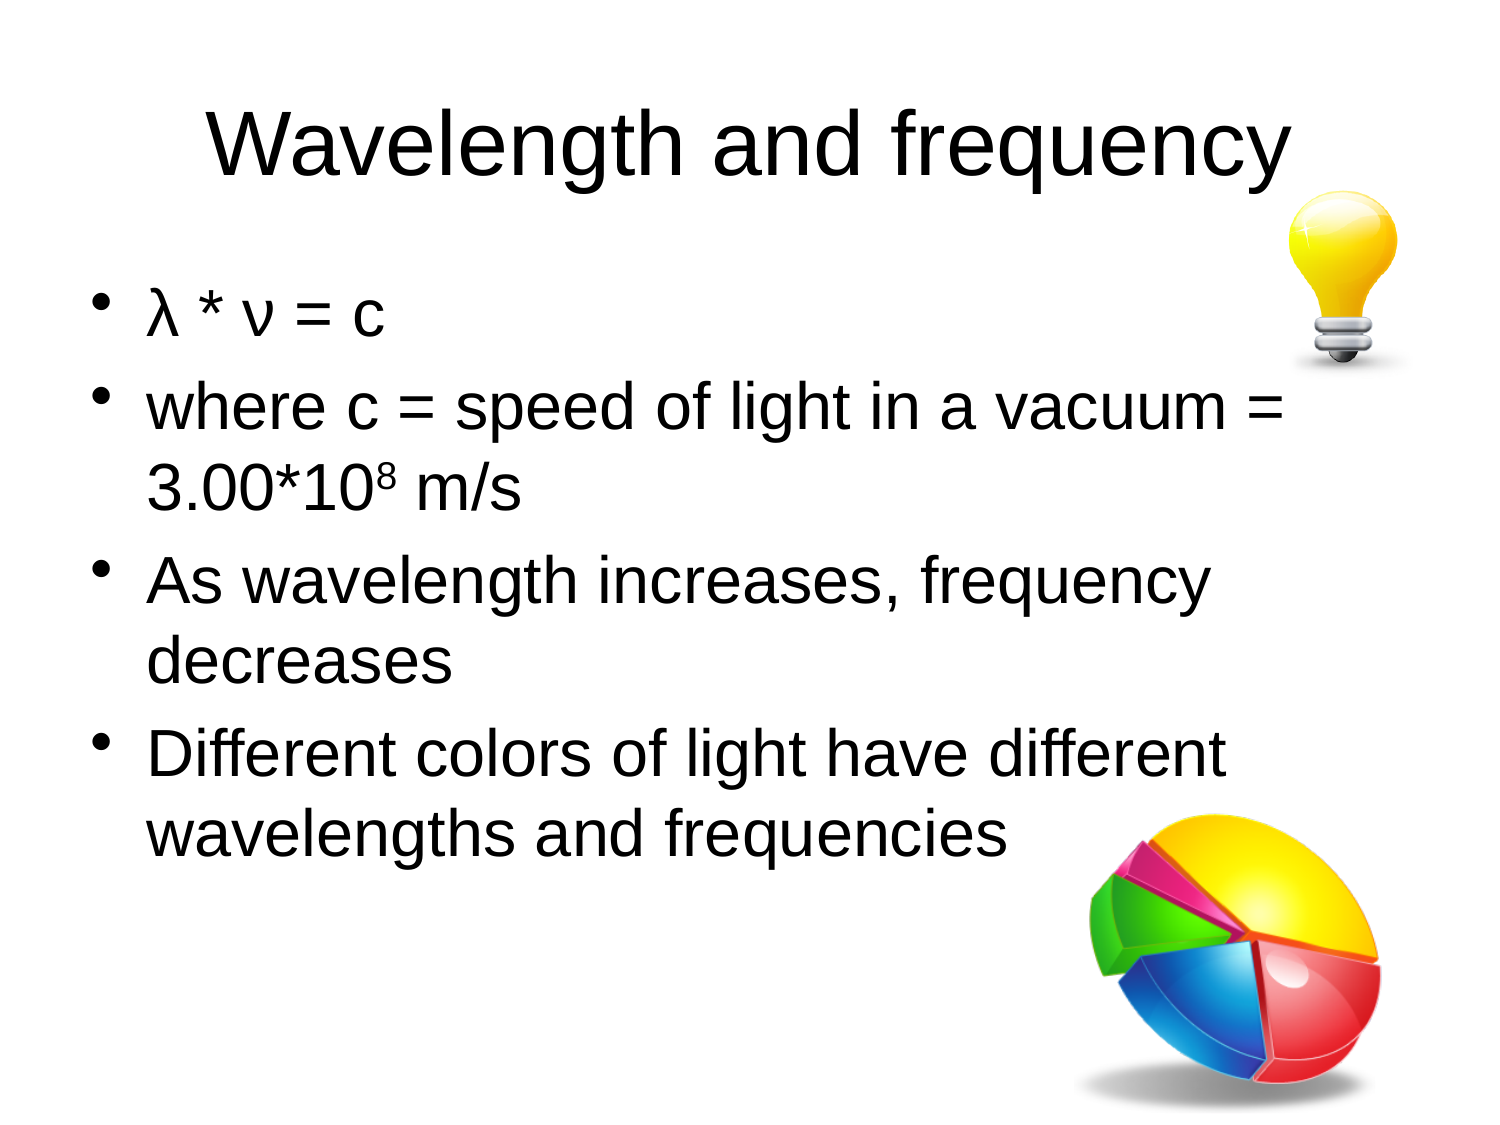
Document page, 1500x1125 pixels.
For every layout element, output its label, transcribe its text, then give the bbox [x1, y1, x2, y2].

list λ * ν = c where c = speed of light in a vacuum = 3.00*108 m/s As wavelength increases, frequency decreases Different colors of light have different wavelengths and frequencies [75, 262, 1425, 1005]
title Wavelength and frequency [75, 45, 1425, 233]
picture [1224, 162, 1451, 388]
picture [1074, 787, 1413, 1125]
